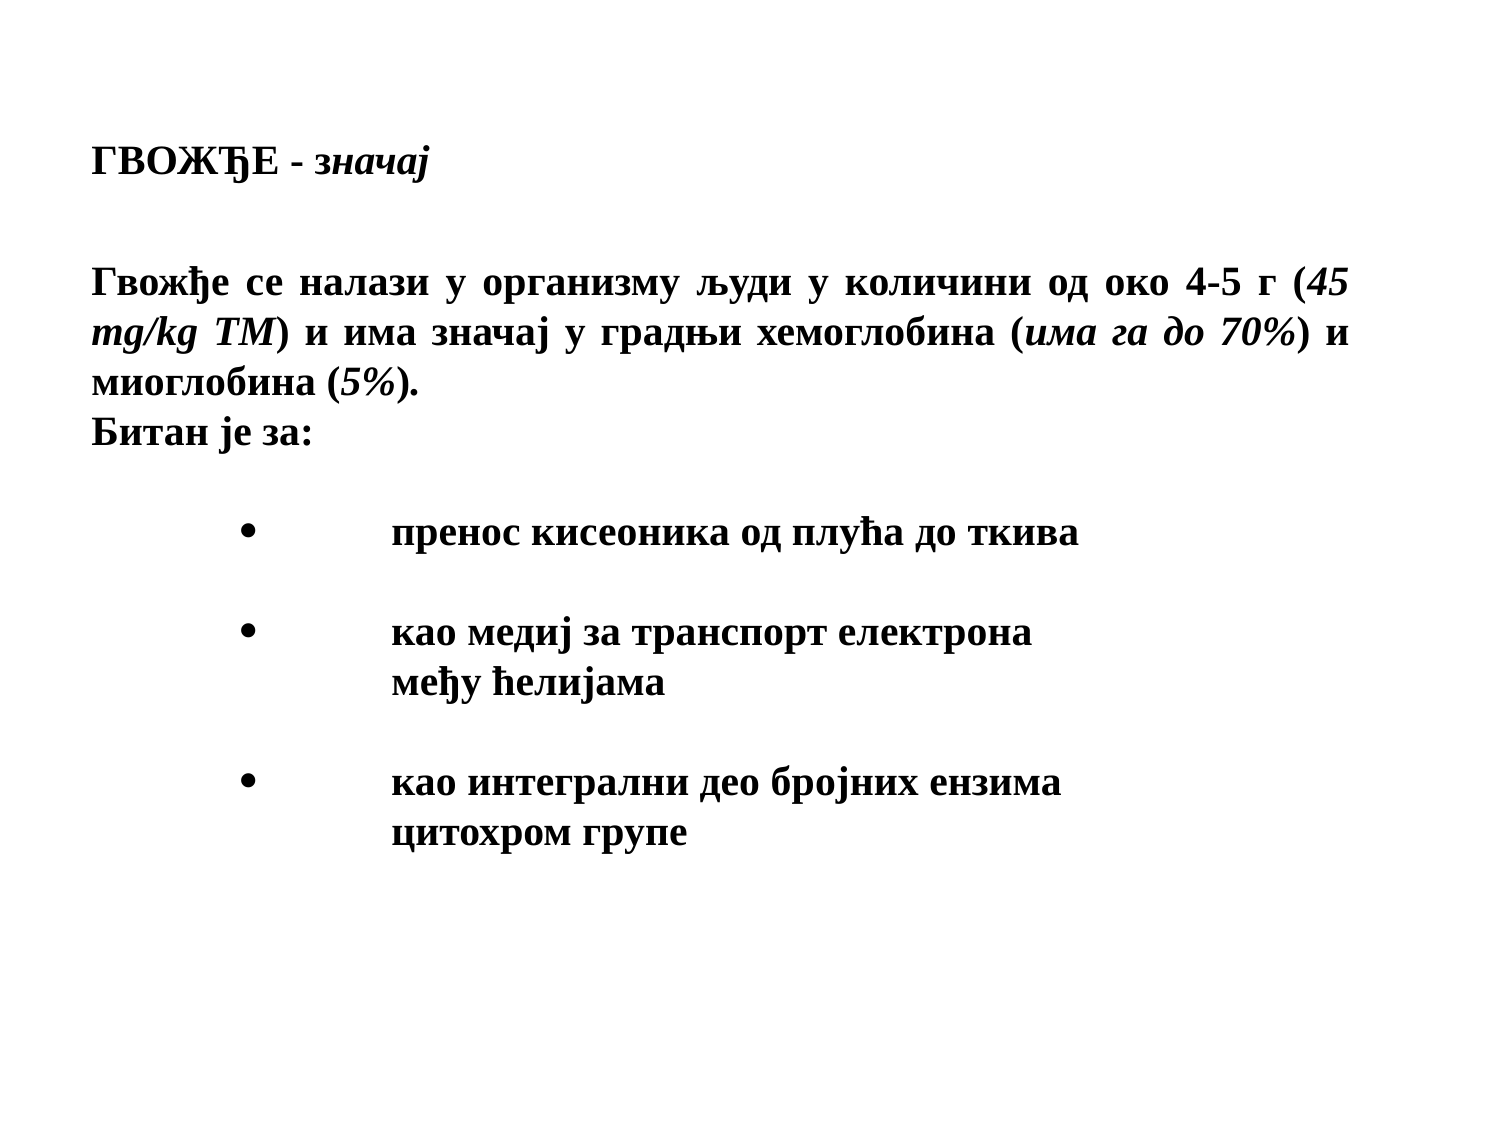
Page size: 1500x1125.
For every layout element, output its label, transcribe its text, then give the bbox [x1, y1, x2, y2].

text_box ГВОЖЂЕ - значај Гвожђе се налази у организму људи у количини од око 4-5 г (45 mg/kg TM) и има значај у градњи хемоглобина (има га до 70%) и миоглобина (5%). Битан је за: · пренос кисеоника од плућа до ткива · као медиј за транспорт електрона међу ћелијама · као интегрални део бројних ензима цитохром групе [76, 125, 1365, 933]
